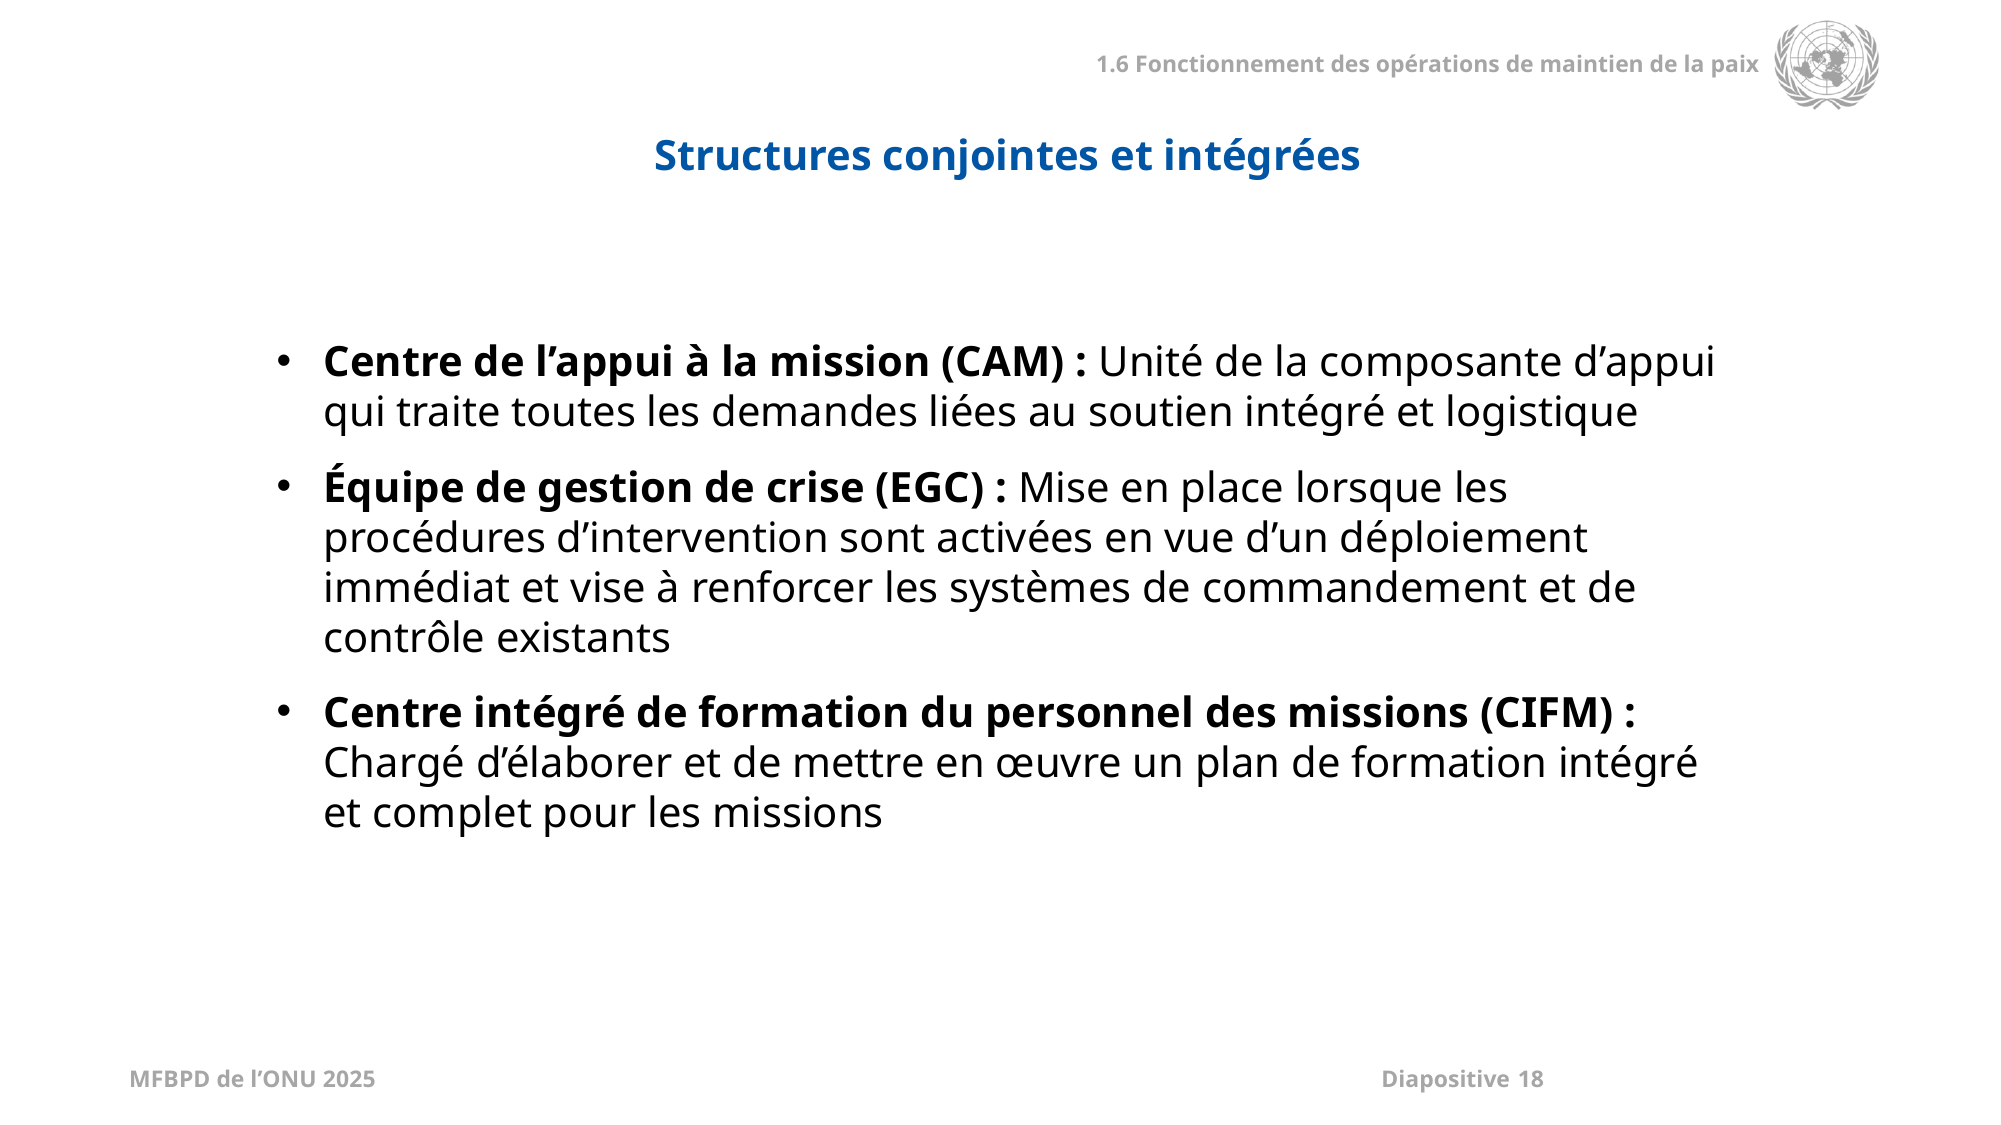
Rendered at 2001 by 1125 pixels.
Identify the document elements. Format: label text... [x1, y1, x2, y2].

text_box Centre de l’appui à la mission (CAM) : Unité de la composante d’appui qui traite toutes les demandes liées au soutien intégré et logistique Équipe de gestion de crise (EGC) : Mise en place lorsque les procédures d’intervention sont activées en vue d’un déploiement immédiat et vise à renforcer les systèmes de commandement et de contrôle existants Centre intégré de formation du personnel des missions (CIFM) : Chargé d’élaborer et de mettre en œuvre un plan de formation intégré et complet pour les missions [261, 327, 1739, 843]
text_box Structures conjointes et intégrées [218, 121, 1797, 187]
